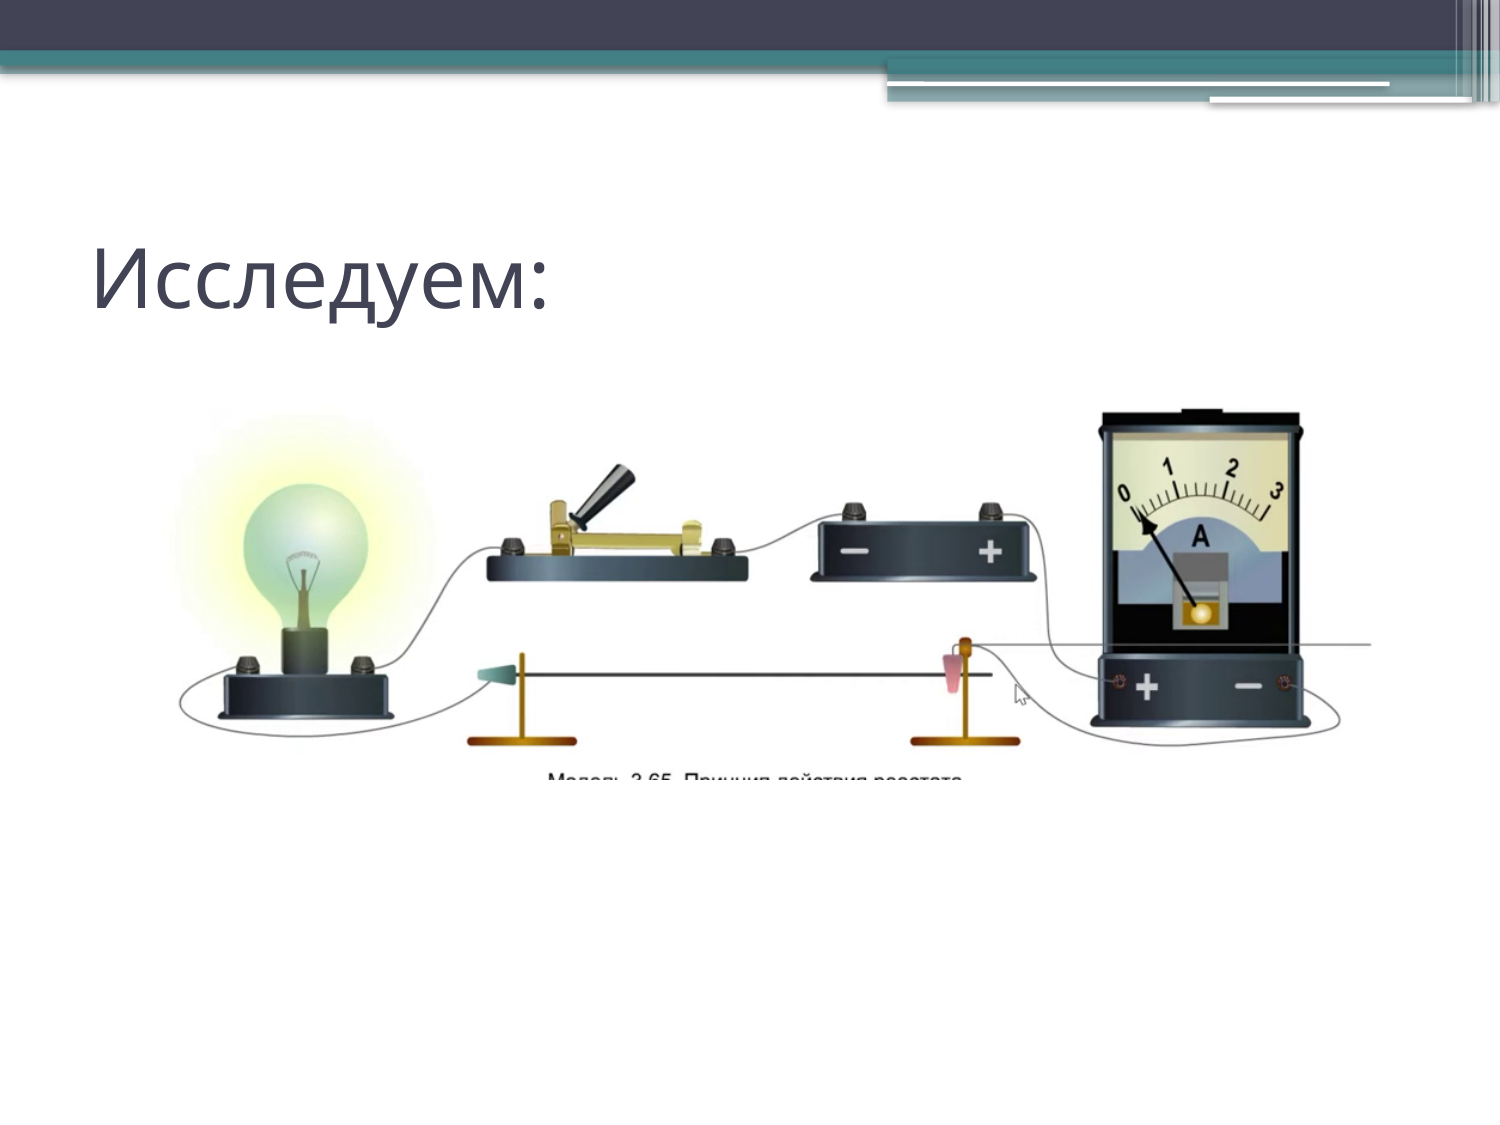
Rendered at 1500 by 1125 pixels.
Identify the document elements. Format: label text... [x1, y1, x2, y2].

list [64, 396, 1416, 780]
title Исследуем: [75, 187, 1425, 363]
